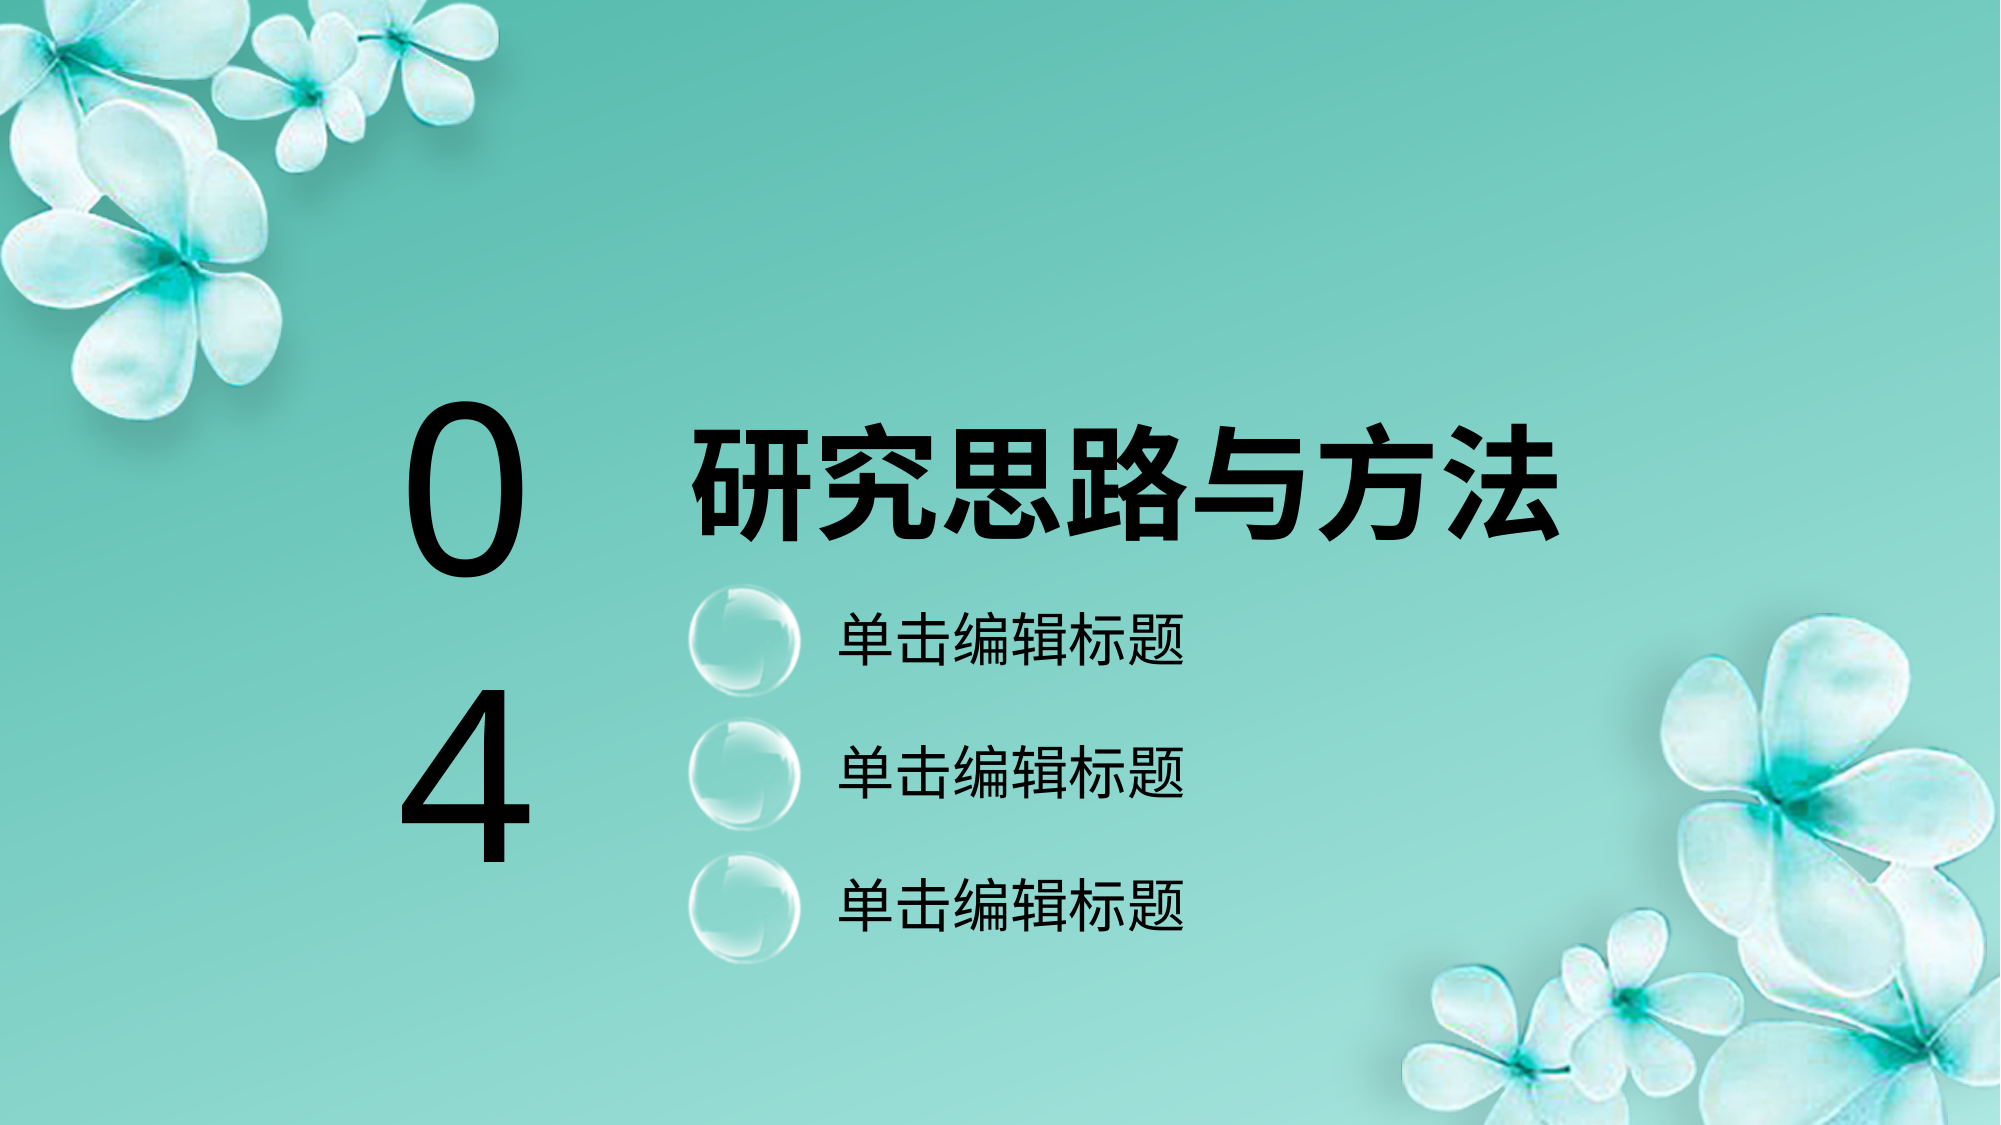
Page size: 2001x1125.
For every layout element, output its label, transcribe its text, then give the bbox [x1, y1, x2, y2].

picture [1332, 576, 2000, 1125]
picture [0, 0, 537, 488]
text_box 04 [382, 328, 675, 919]
text_box 单击编辑标题 [821, 726, 1327, 816]
text_box 单击编辑标题 [821, 593, 1327, 684]
text_box 研究思路与方法 [675, 397, 1604, 563]
text_box 单击编辑标题 [821, 858, 1327, 949]
picture [673, 563, 817, 980]
